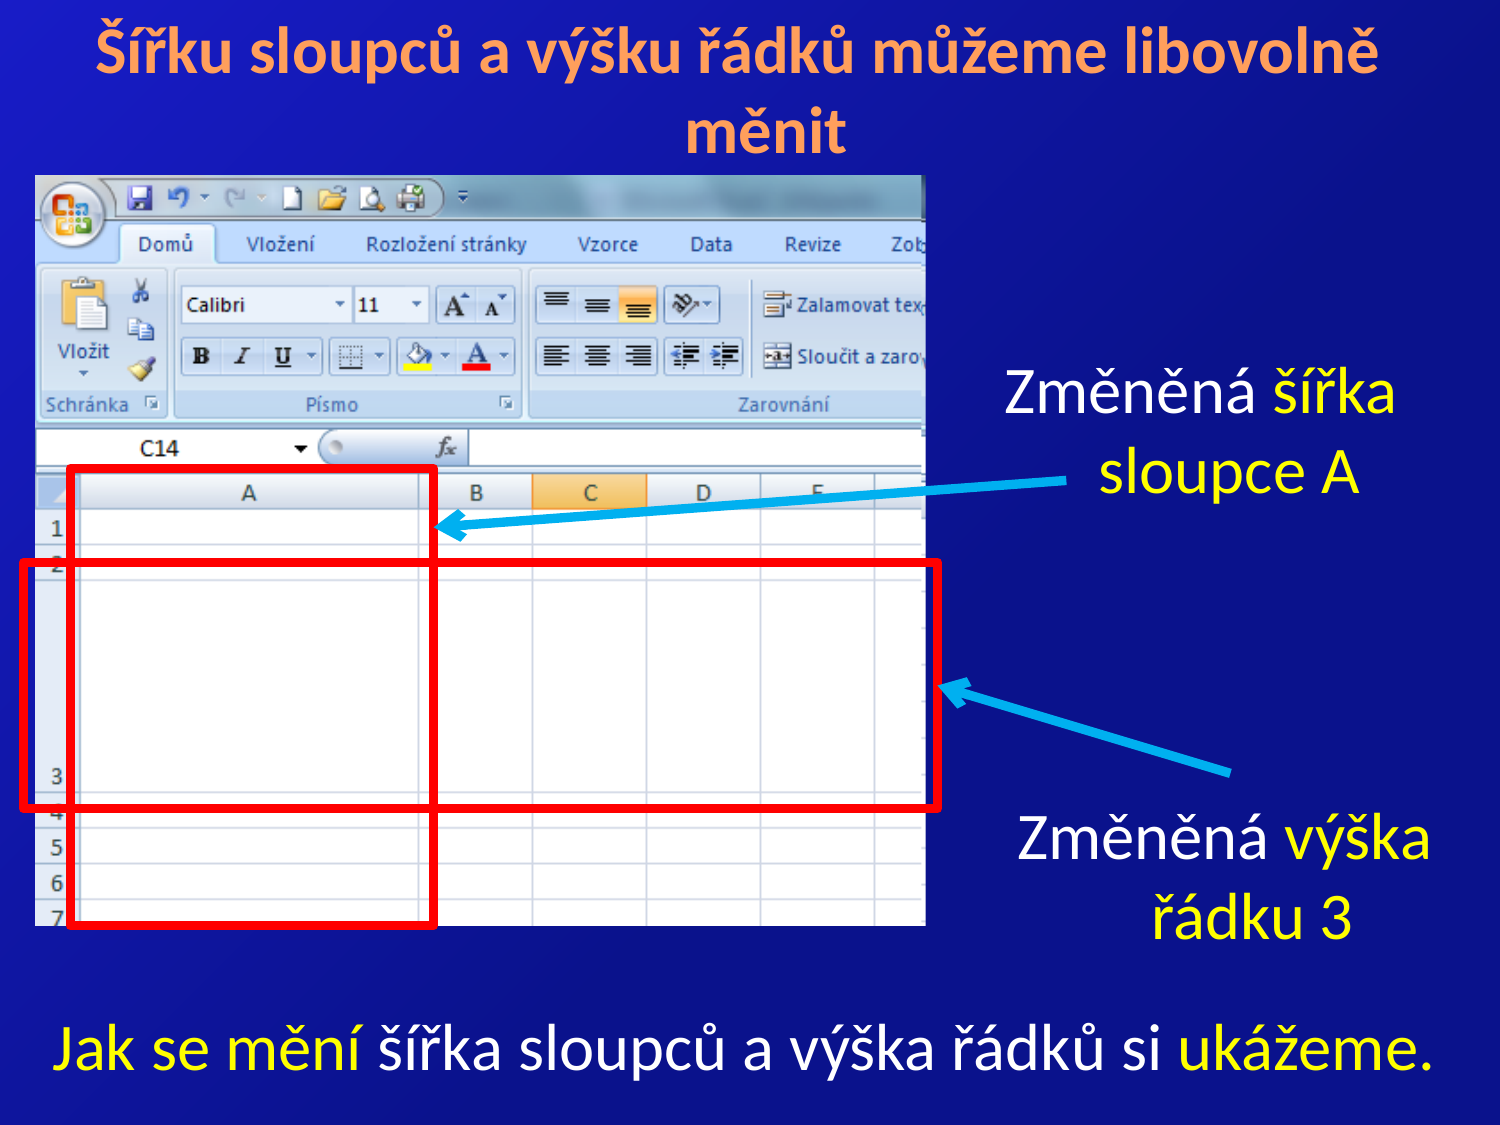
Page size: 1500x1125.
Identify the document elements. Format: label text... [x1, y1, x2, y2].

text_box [937, 685, 1231, 774]
text_box Změněná výška řádku 3 [972, 785, 1477, 985]
text_box Šířku sloupců a výšku řádků můžeme libovolně měnit [35, 0, 1442, 164]
text_box [932, 560, 939, 687]
text_box Změněná šířka sloupce A [949, 339, 1454, 539]
picture [34, 175, 926, 926]
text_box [433, 480, 1067, 528]
text_box [932, 777, 939, 811]
text_box [21, 560, 28, 811]
text_box Jak se mění šířka sloupců a výška řádků si ukážeme. [23, 996, 1465, 1125]
